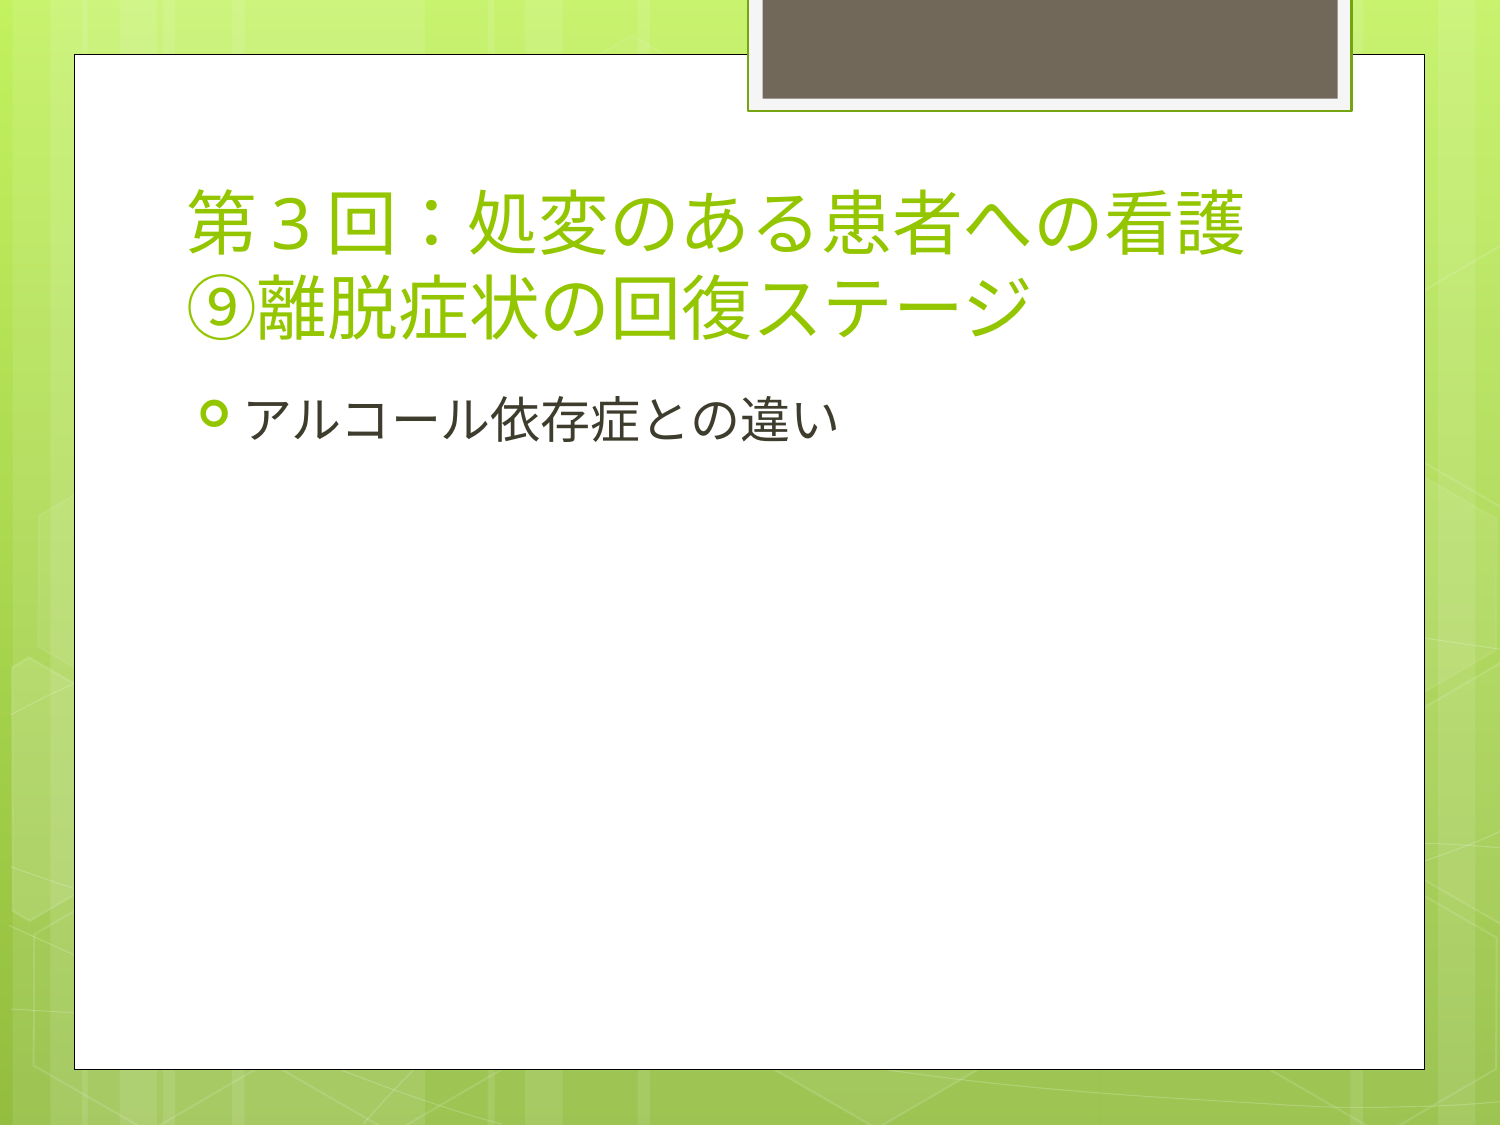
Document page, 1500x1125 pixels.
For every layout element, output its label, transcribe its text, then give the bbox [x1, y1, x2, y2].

title 第3回：処変のある患者への看護 ⑨離脱症状の回復ステージ [171, 168, 1324, 357]
list アルコール依存症との違い [171, 381, 1283, 957]
